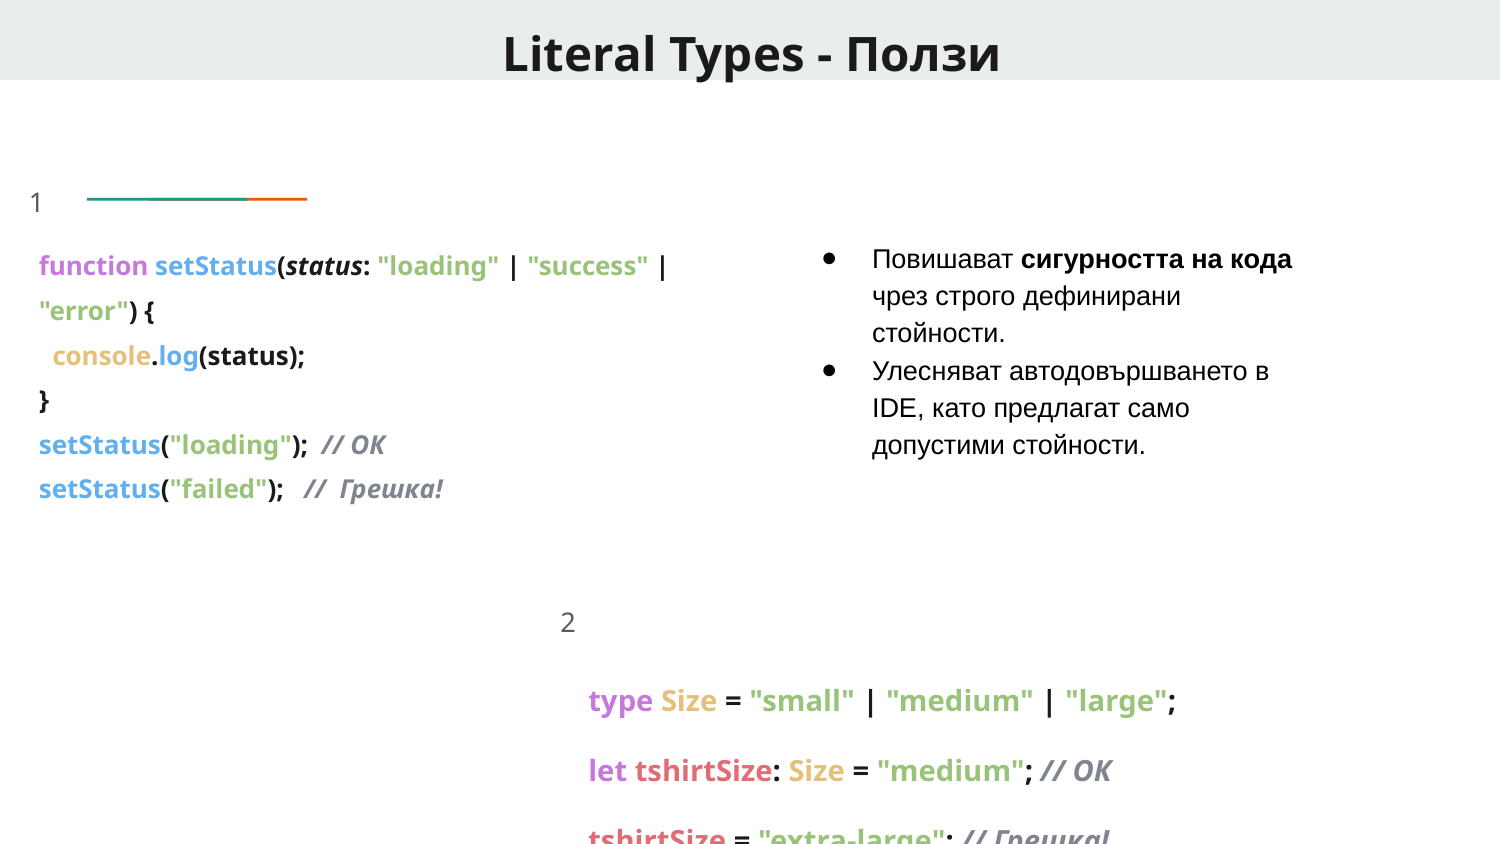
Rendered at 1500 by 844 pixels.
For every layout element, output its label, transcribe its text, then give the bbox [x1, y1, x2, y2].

text_box 1 [0, 170, 62, 222]
text_box type Size = "small" | "medium" | "large"; let tshirtSize: Size = "medium"; // ОК tshirtSize = "extra-large"; // Грешка! [573, 632, 1217, 844]
title Literal Types - Ползи [120, 8, 1380, 96]
text_box Повишават сигурността на кода чрез строго дефинирани стойности. Улесняват автодовършването в IDE, като предлагат само допустими стойности. [782, 221, 1334, 572]
text_box function setStatus(status: "loading" | "success" | "error") { console.log(status); } setStatus("loading"); // ОК setStatus("failed"); // Грешка! [23, 221, 703, 508]
text_box 2 [524, 590, 601, 657]
